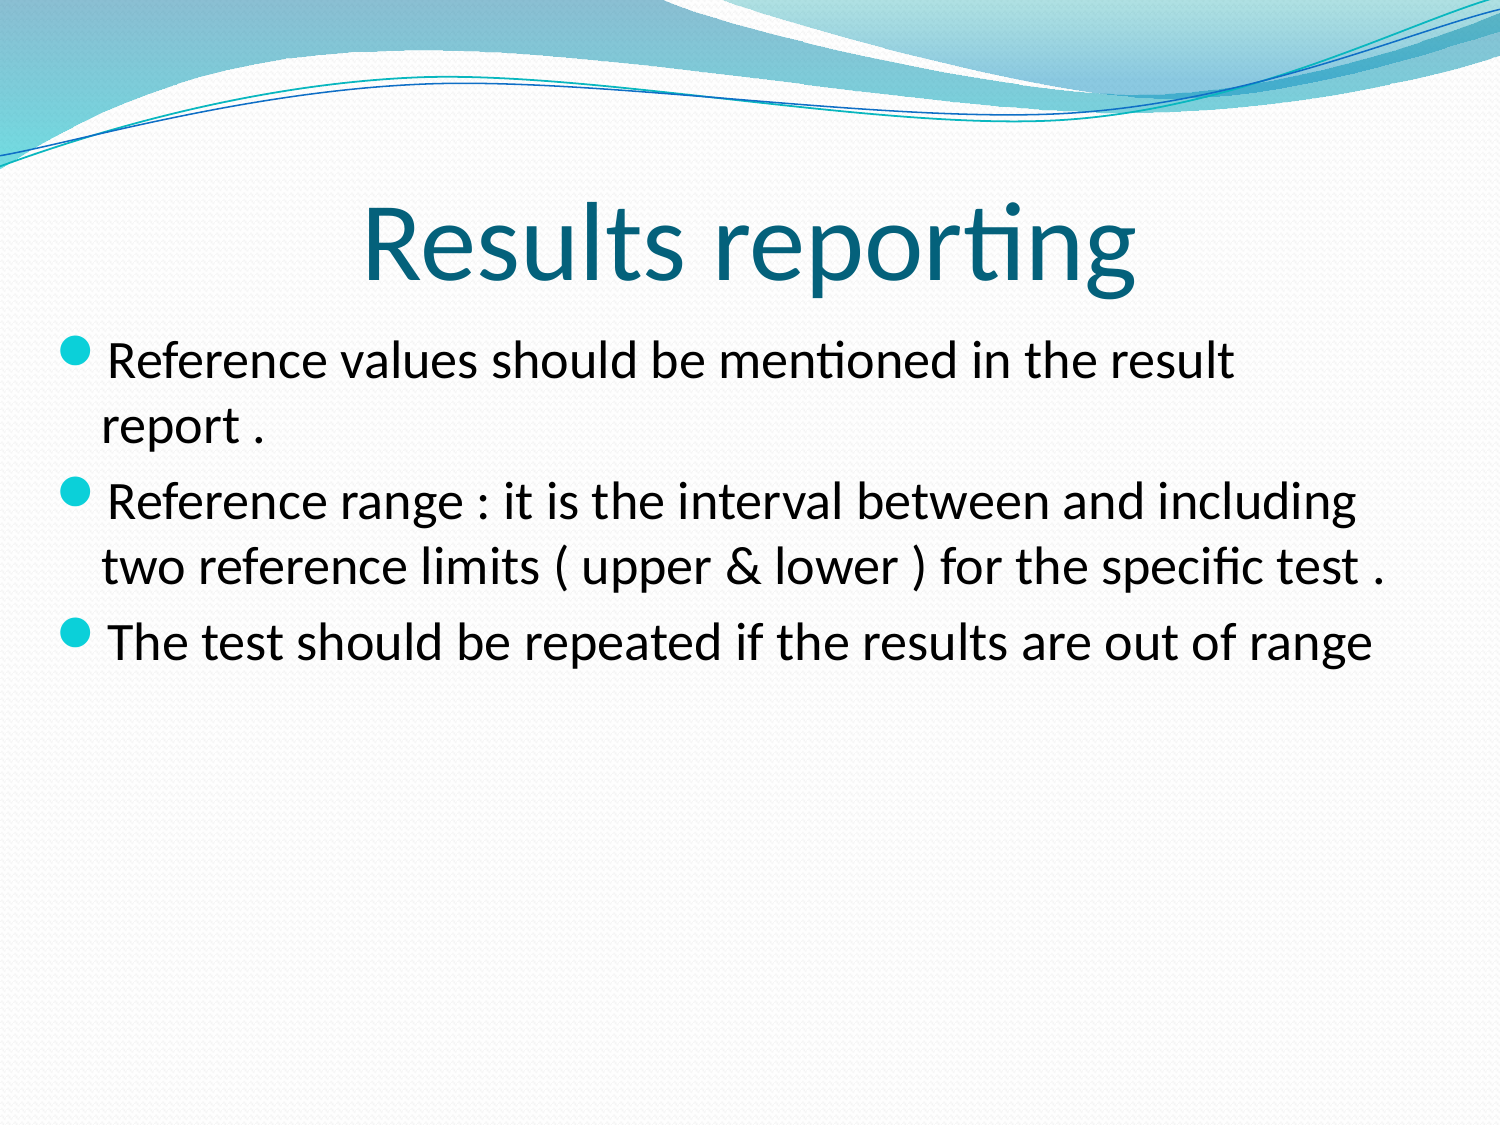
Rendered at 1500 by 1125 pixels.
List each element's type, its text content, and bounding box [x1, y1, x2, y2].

title Results reporting [75, 115, 1425, 303]
list Reference values should be mentioned in the result report . Reference range : it is the interval between and including two reference limits ( upper & lower ) for the specific test . The test should be repeated if the results are out of range [41, 317, 1425, 1038]
